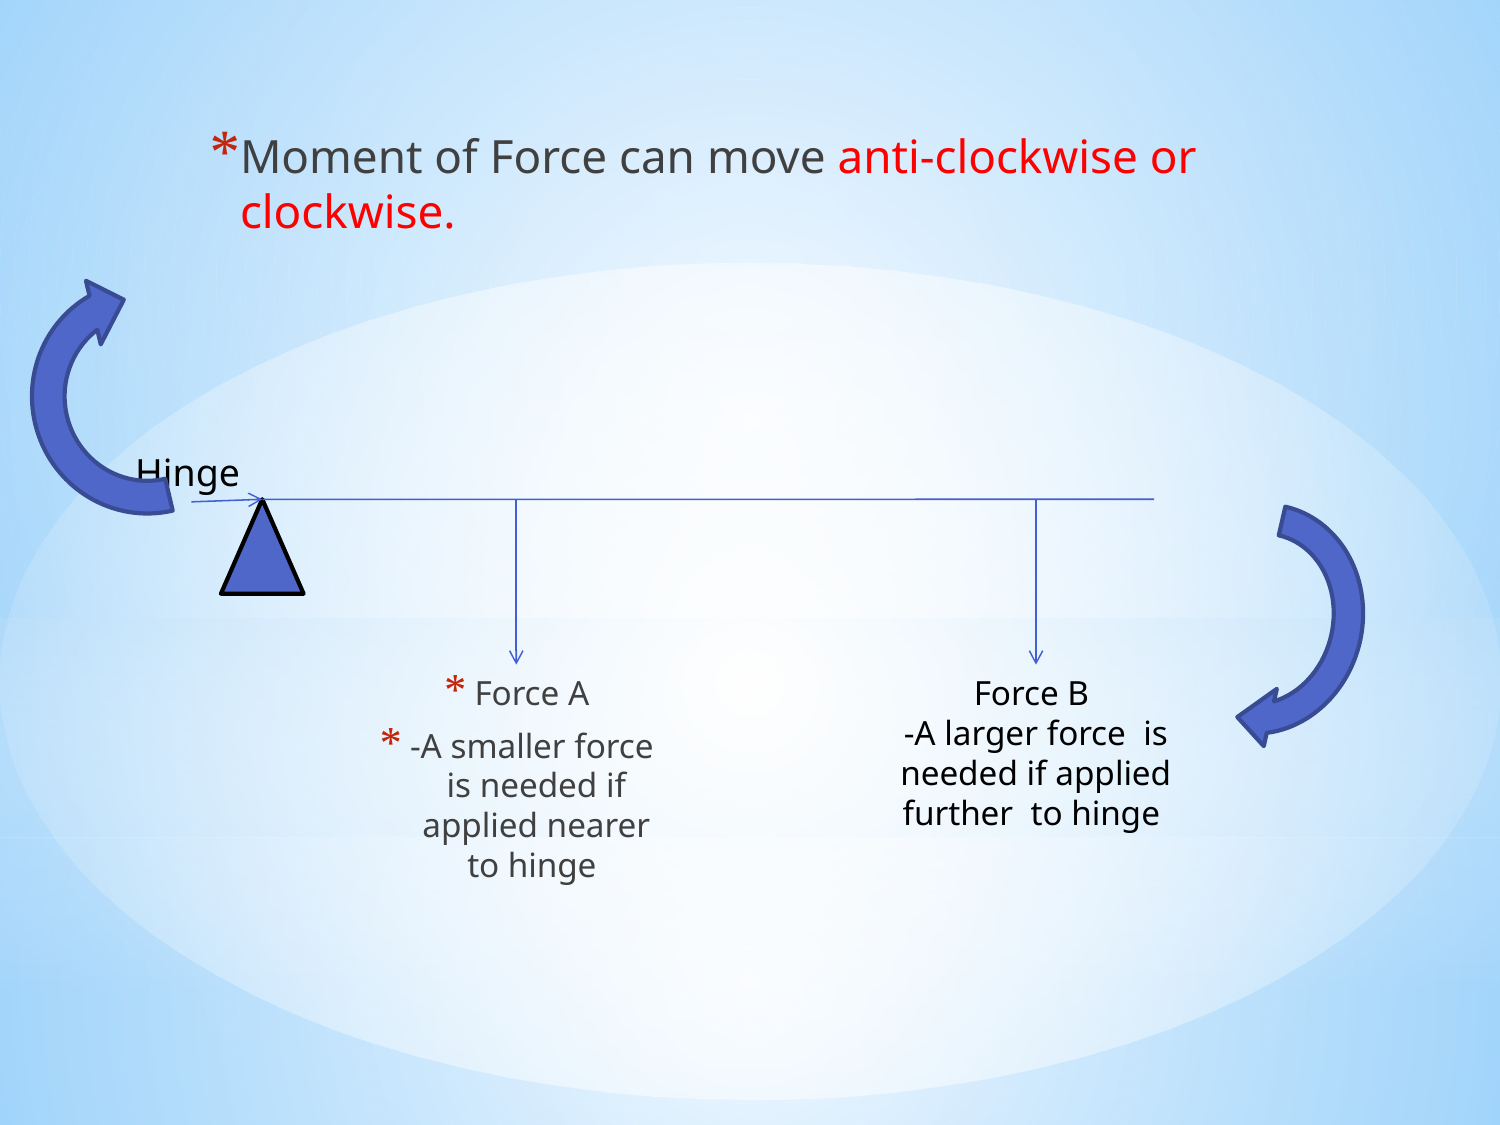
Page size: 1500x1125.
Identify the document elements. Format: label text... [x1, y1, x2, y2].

text_box Hinge [120, 397, 263, 502]
text_box [1235, 504, 1366, 749]
text_box Force B -A larger force is needed if applied further to hinge [876, 664, 1196, 884]
text_box Force A -A smaller force is needed if applied nearer to hinge [350, 664, 685, 1019]
list Moment of Force can move anti-clockwise or clockwise. [187, 120, 1329, 690]
text_box [29, 278, 175, 516]
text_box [191, 457, 263, 500]
text_box [219, 501, 306, 596]
